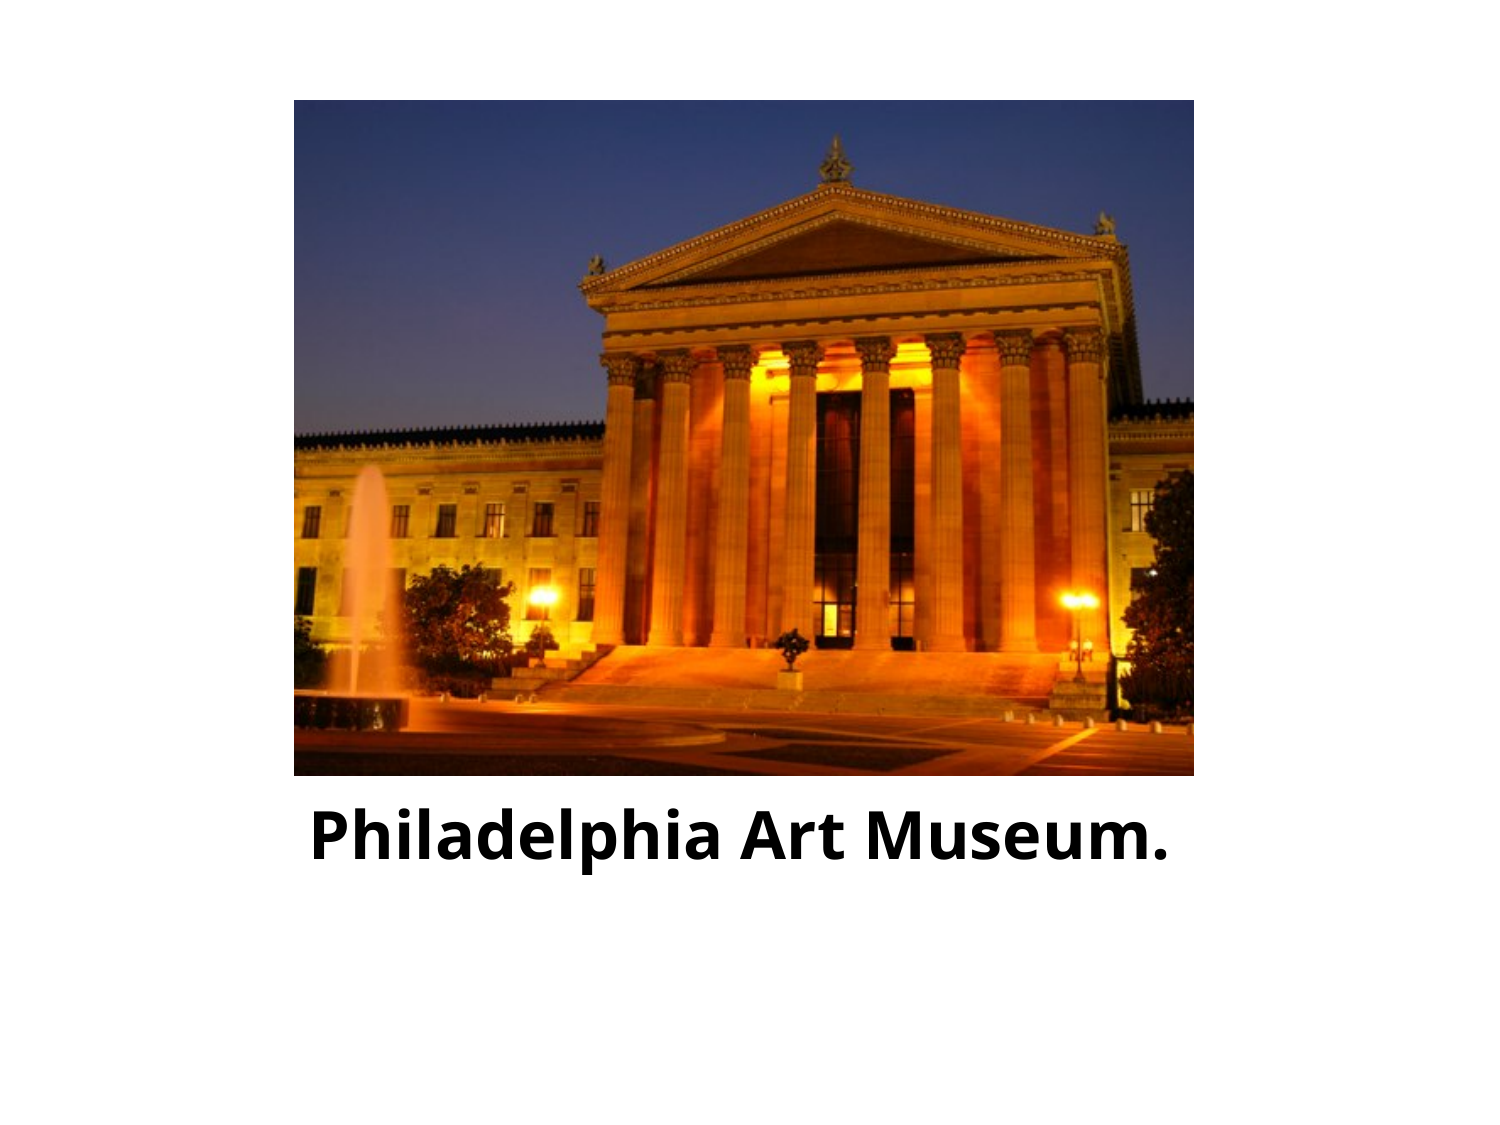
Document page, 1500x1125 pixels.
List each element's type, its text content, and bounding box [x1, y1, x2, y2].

title Philadelphia Art Museum. [294, 787, 1194, 881]
picture [293, 100, 1195, 776]
